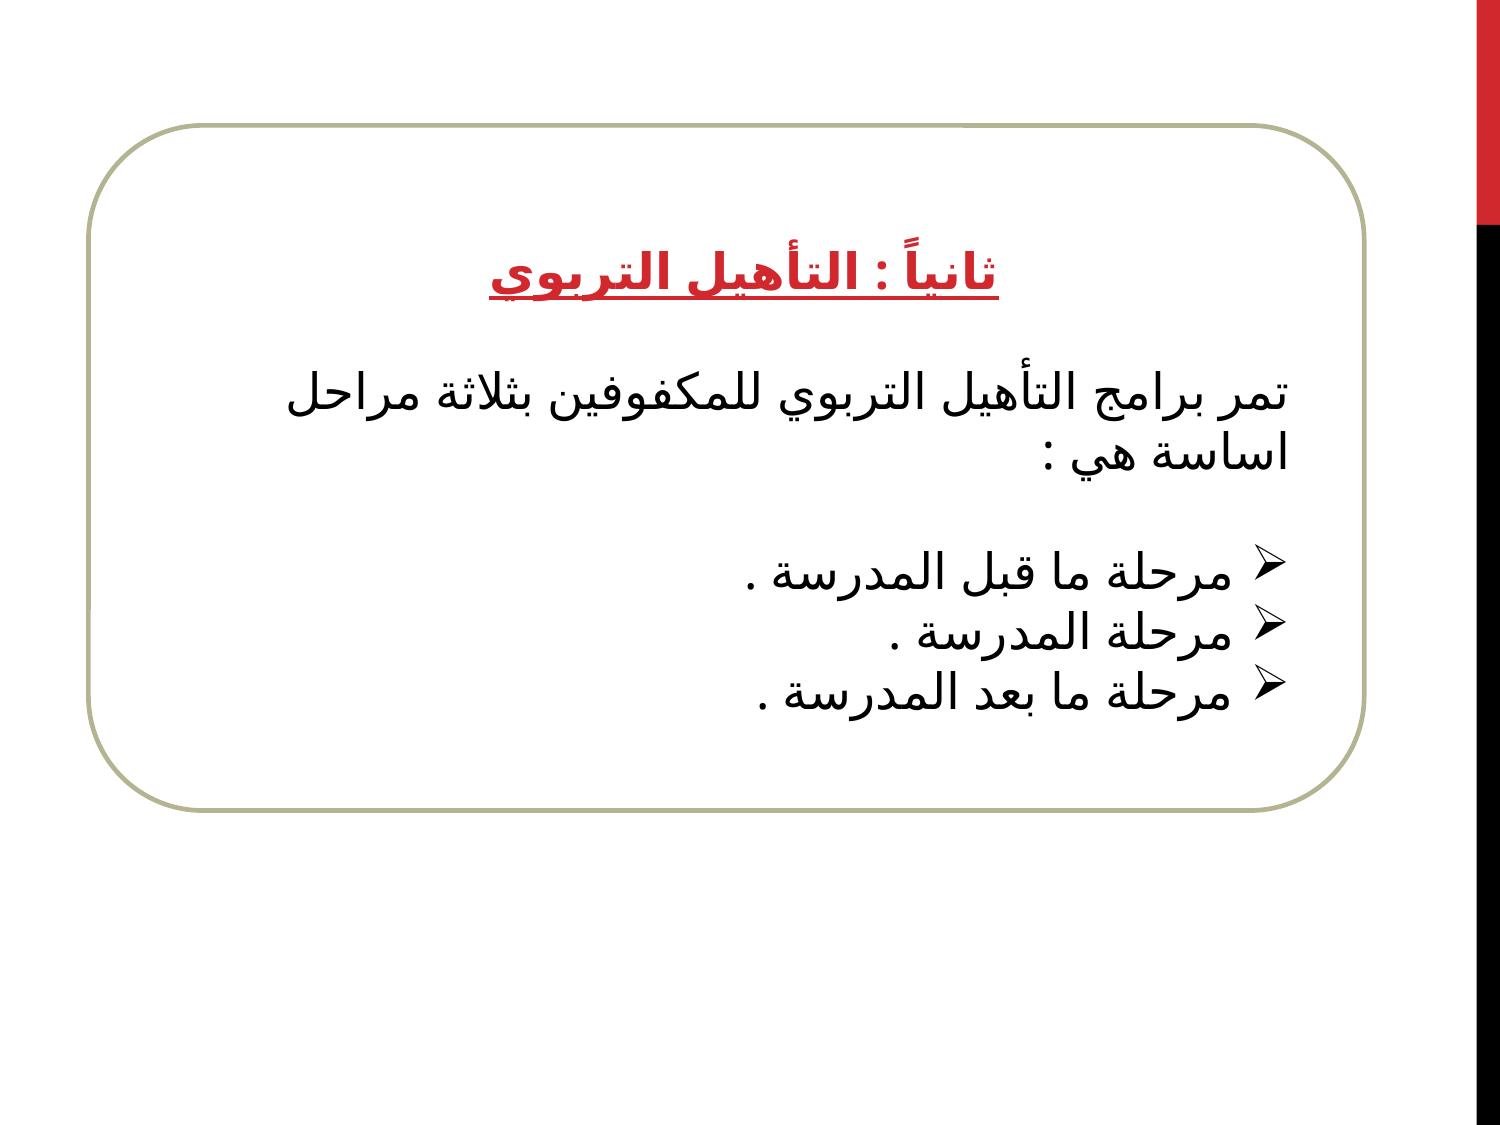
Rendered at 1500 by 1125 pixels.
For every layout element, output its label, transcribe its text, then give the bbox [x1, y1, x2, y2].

text_box ثانياً : التأهيل التربوي تمر برامج التأهيل التربوي للمكفوفين بثلاثة مراحل اساسة هي : مرحلة ما قبل المدرسة . مرحلة المدرسة . مرحلة ما بعد المدرسة . [182, 231, 1306, 772]
text_box [86, 123, 1367, 813]
